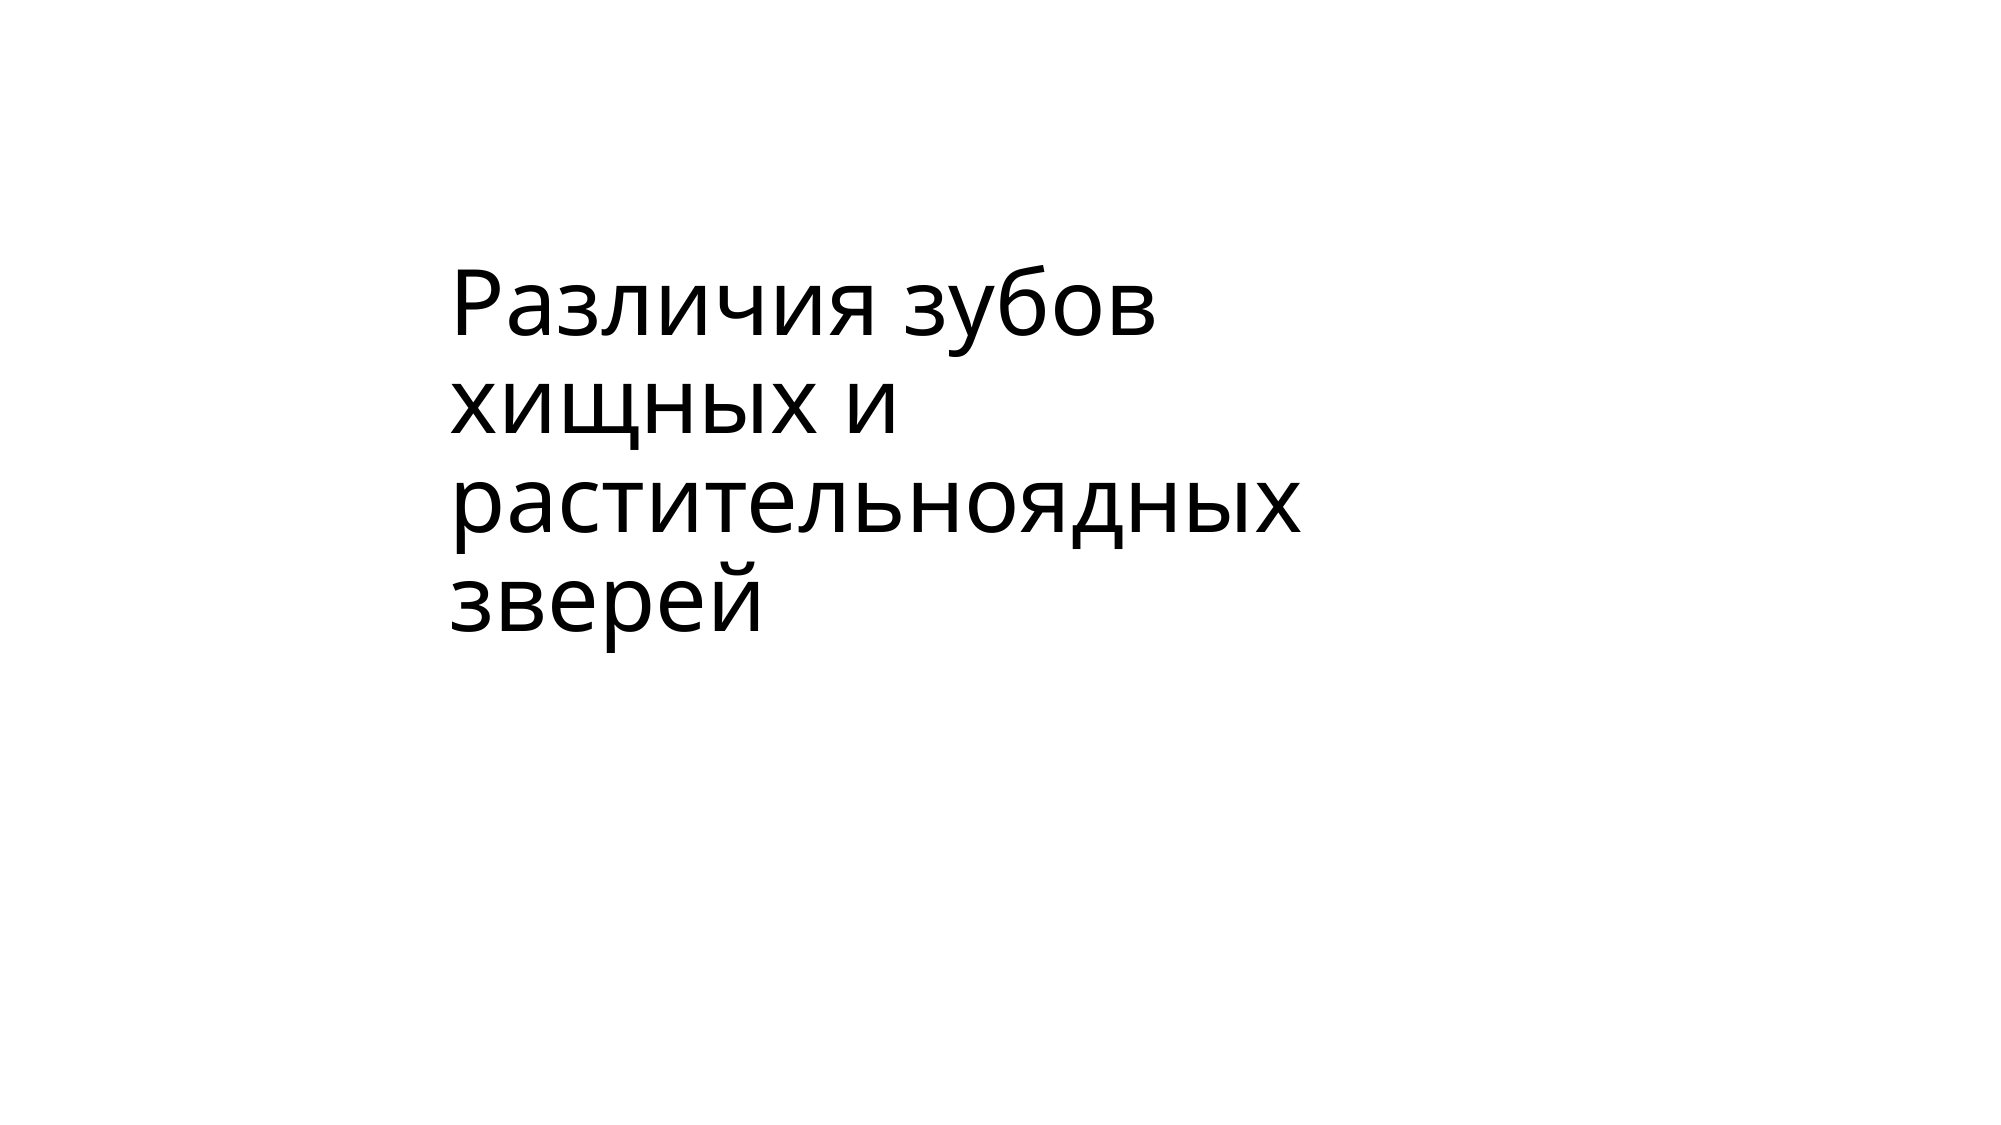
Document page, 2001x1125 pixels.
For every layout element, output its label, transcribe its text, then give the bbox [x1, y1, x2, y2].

title Различия зубов хищных и растительноядных зверей [434, 345, 1517, 563]
